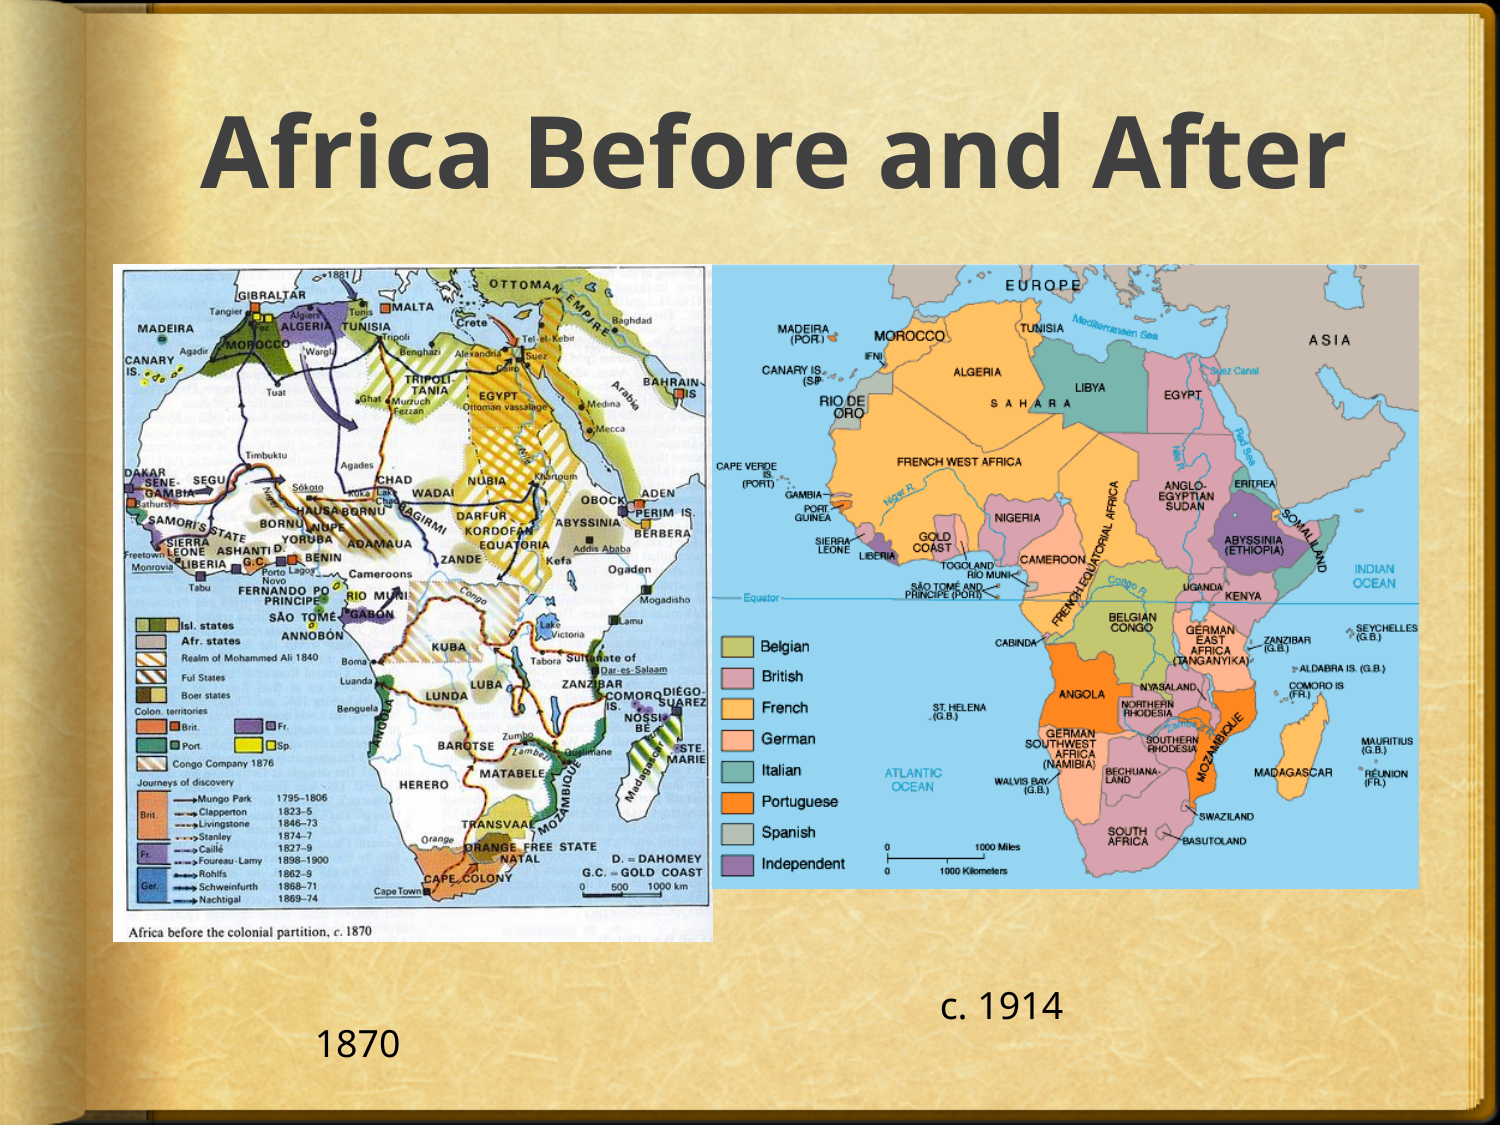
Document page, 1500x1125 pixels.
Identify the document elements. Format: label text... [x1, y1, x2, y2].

text_box c. 1914 [924, 974, 1175, 1035]
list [112, 263, 714, 943]
text_box 1870 [299, 1012, 538, 1073]
picture [0, 0, 1500, 1125]
title Africa Before and After [178, 45, 1372, 263]
